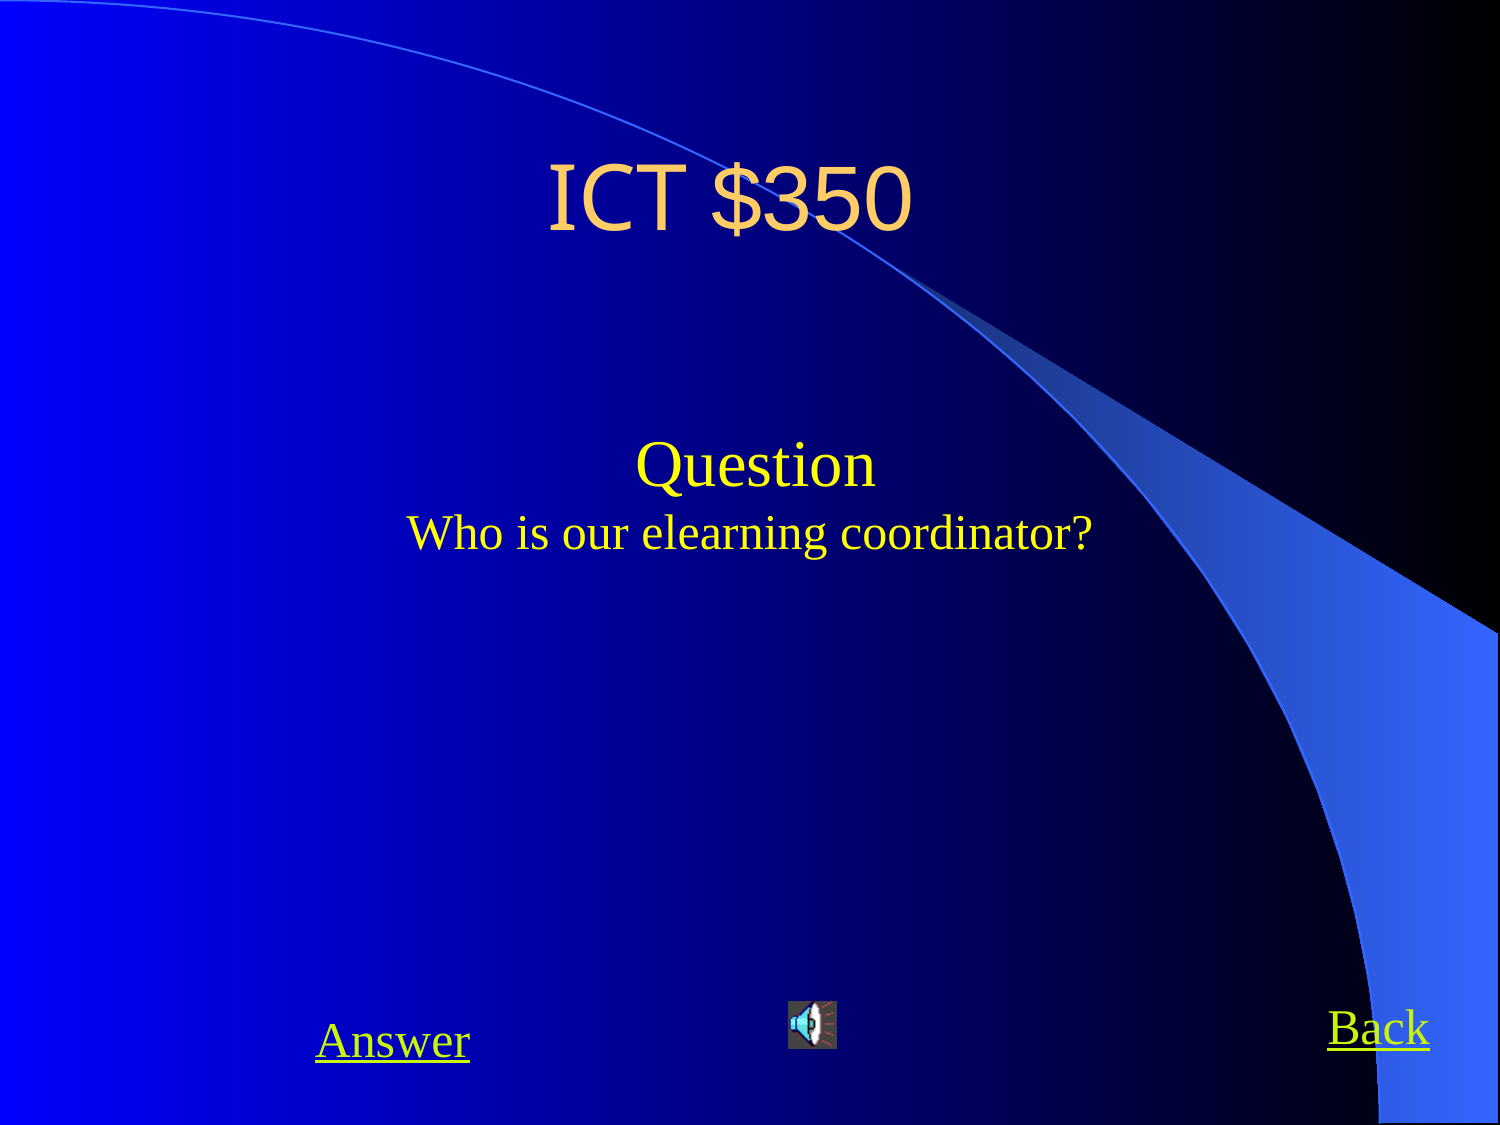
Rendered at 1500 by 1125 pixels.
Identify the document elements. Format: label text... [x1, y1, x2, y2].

text_box Answer [300, 999, 625, 1075]
text_box Back [1312, 987, 1446, 1063]
title ICT $350 [37, 99, 1426, 288]
text_box Question Who is our elearning coordinator? [99, 412, 1413, 568]
picture [787, 999, 838, 1051]
